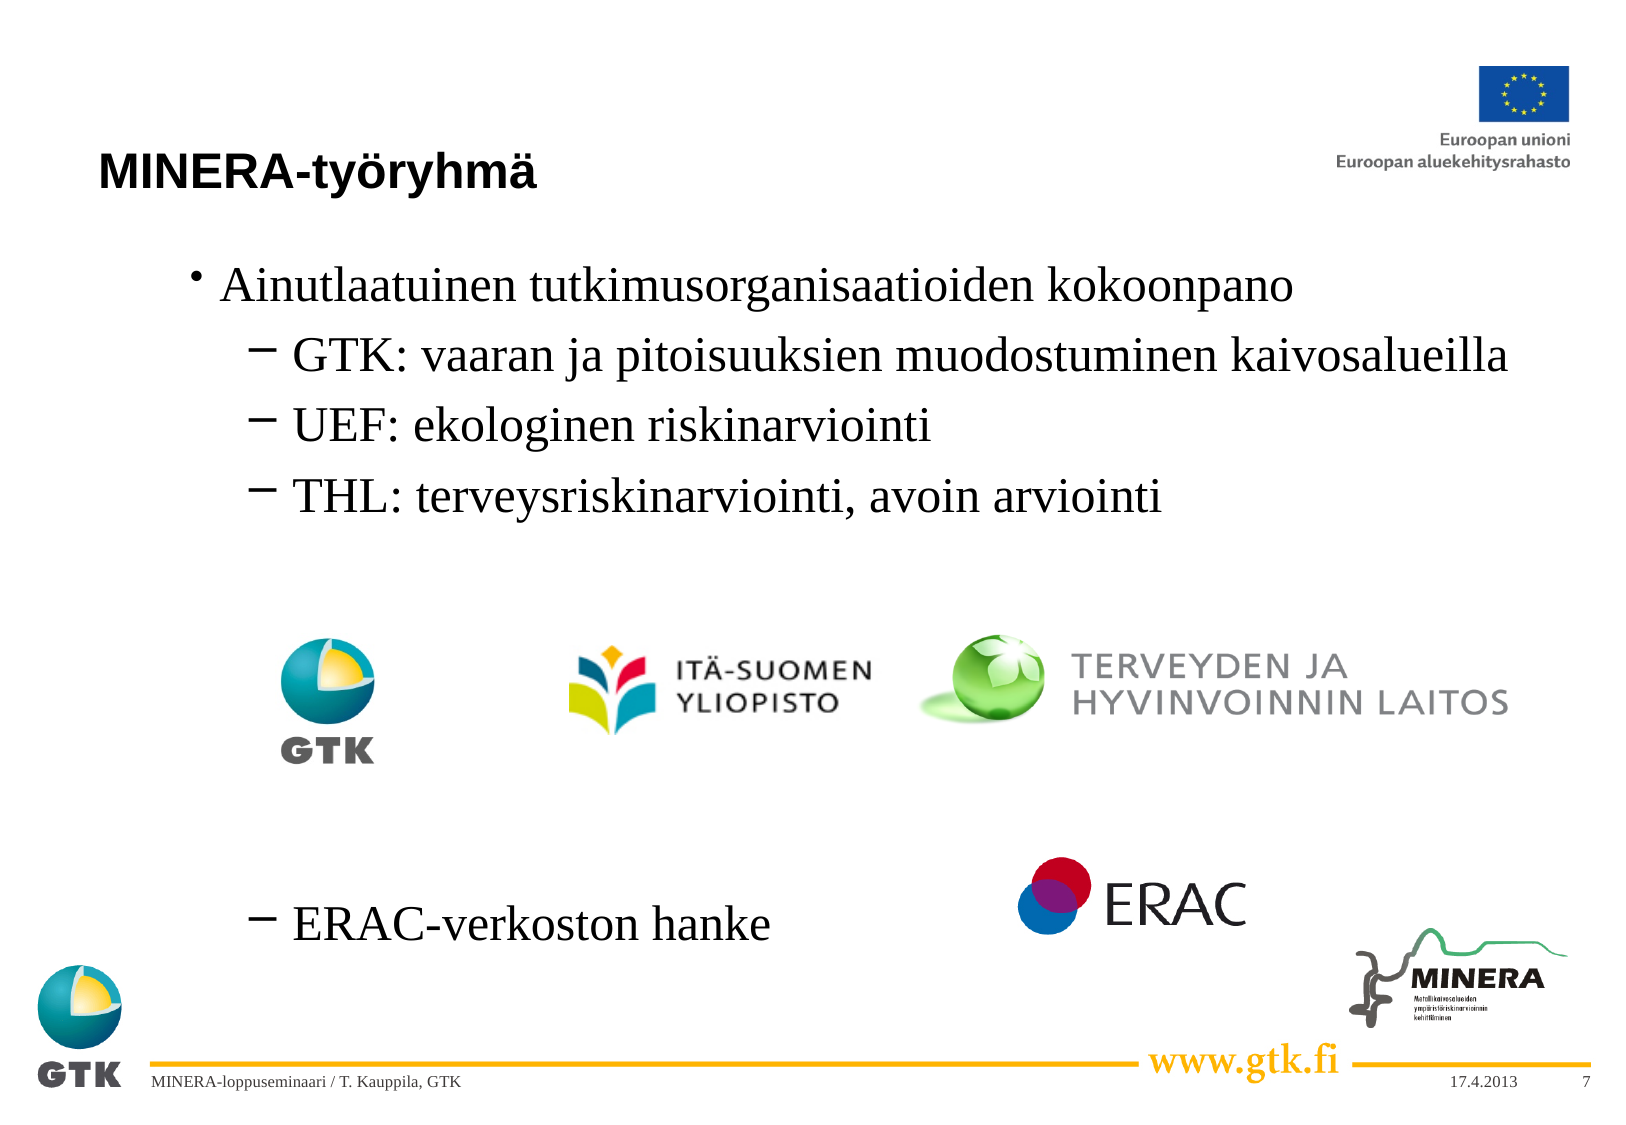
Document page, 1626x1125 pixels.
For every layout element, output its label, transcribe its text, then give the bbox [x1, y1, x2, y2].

picture [1349, 928, 1568, 1028]
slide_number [1344, 1069, 1533, 1093]
slide_number 7 [1533, 1069, 1606, 1093]
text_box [1017, 857, 1246, 935]
list Ainutlaatuinen tutkimusorganisaatioiden kokoonpano GTK: vaaran ja pitoisuuksien muodostuminen kaivosalueilla UEF: ekologinen riskinarviointi THL: terveysriskinarviointi, avoin arviointi ERAC-verkoston hanke [174, 243, 1569, 1000]
title MINERA-työryhmä [83, 31, 1546, 206]
picture [1336, 66, 1570, 171]
picture [274, 633, 380, 770]
picture [31, 952, 128, 1094]
picture [142, 1032, 1601, 1092]
picture [568, 609, 1534, 746]
footer MINERA-loppuseminaari / T. Kauppila, GTK [135, 1069, 1144, 1093]
